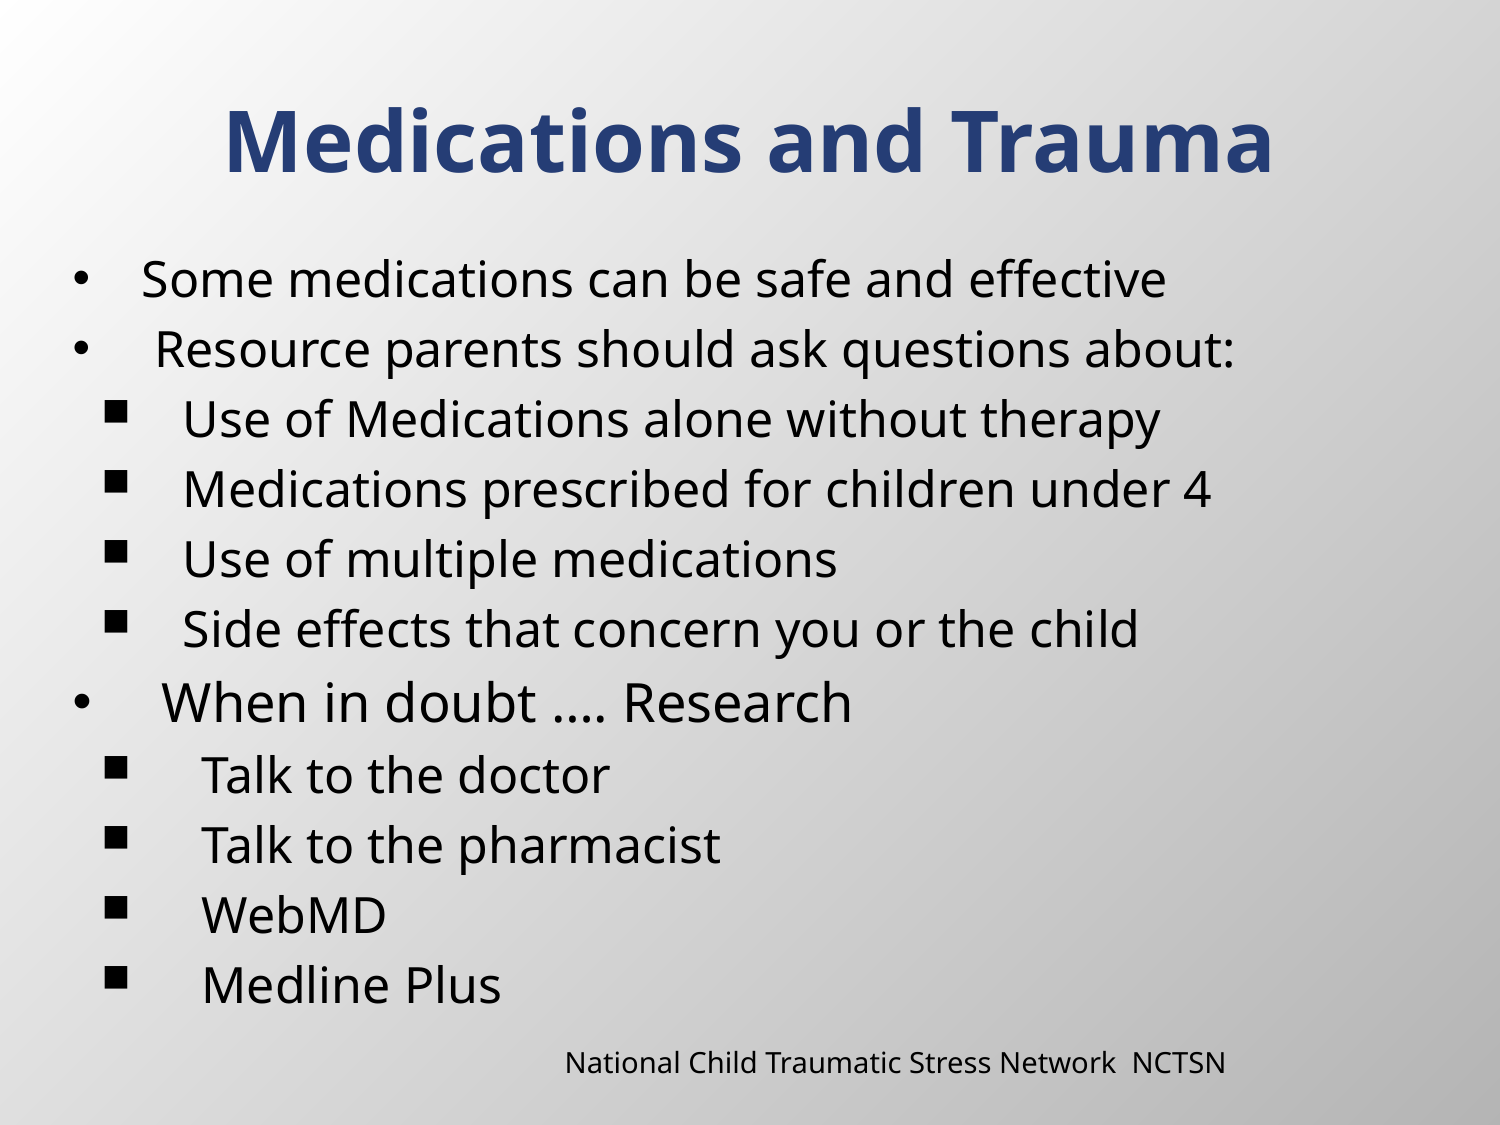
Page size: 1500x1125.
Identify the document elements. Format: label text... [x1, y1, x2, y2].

text_box National Child Traumatic Stress Network NCTSN [549, 1037, 1375, 1088]
list Some medications can be safe and effective Resource parents should ask questions about: Use of Medications alone without therapy Medications prescribed for children under 4 Use of multiple medications Side effects that concern you or the child When in doubt …. Research Talk to the doctor Talk to the pharmacist WebMD Medline Plus [57, 239, 1413, 1075]
title Medications and Trauma [75, 45, 1425, 233]
